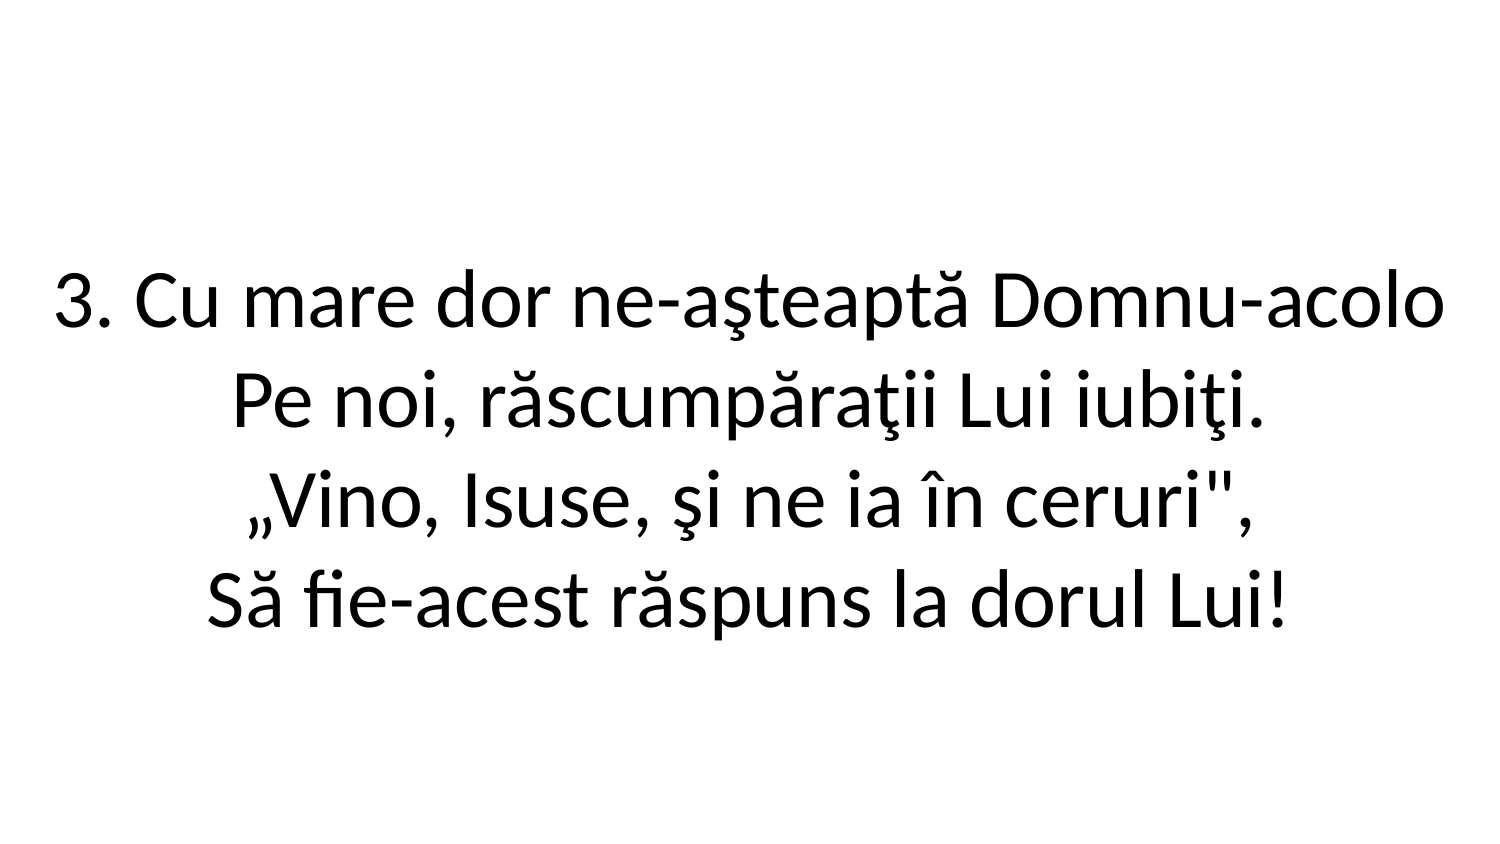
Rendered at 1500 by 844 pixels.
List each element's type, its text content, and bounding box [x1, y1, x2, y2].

text_box 3. Cu mare dor ne-aşteaptă Domnu-acolo Pe noi, răscumpăraţii Lui iubiţi. „Vino, Isuse, şi ne ia în ceruri", Să fie-acest răspuns la dorul Lui! [37, 192, 1463, 652]
